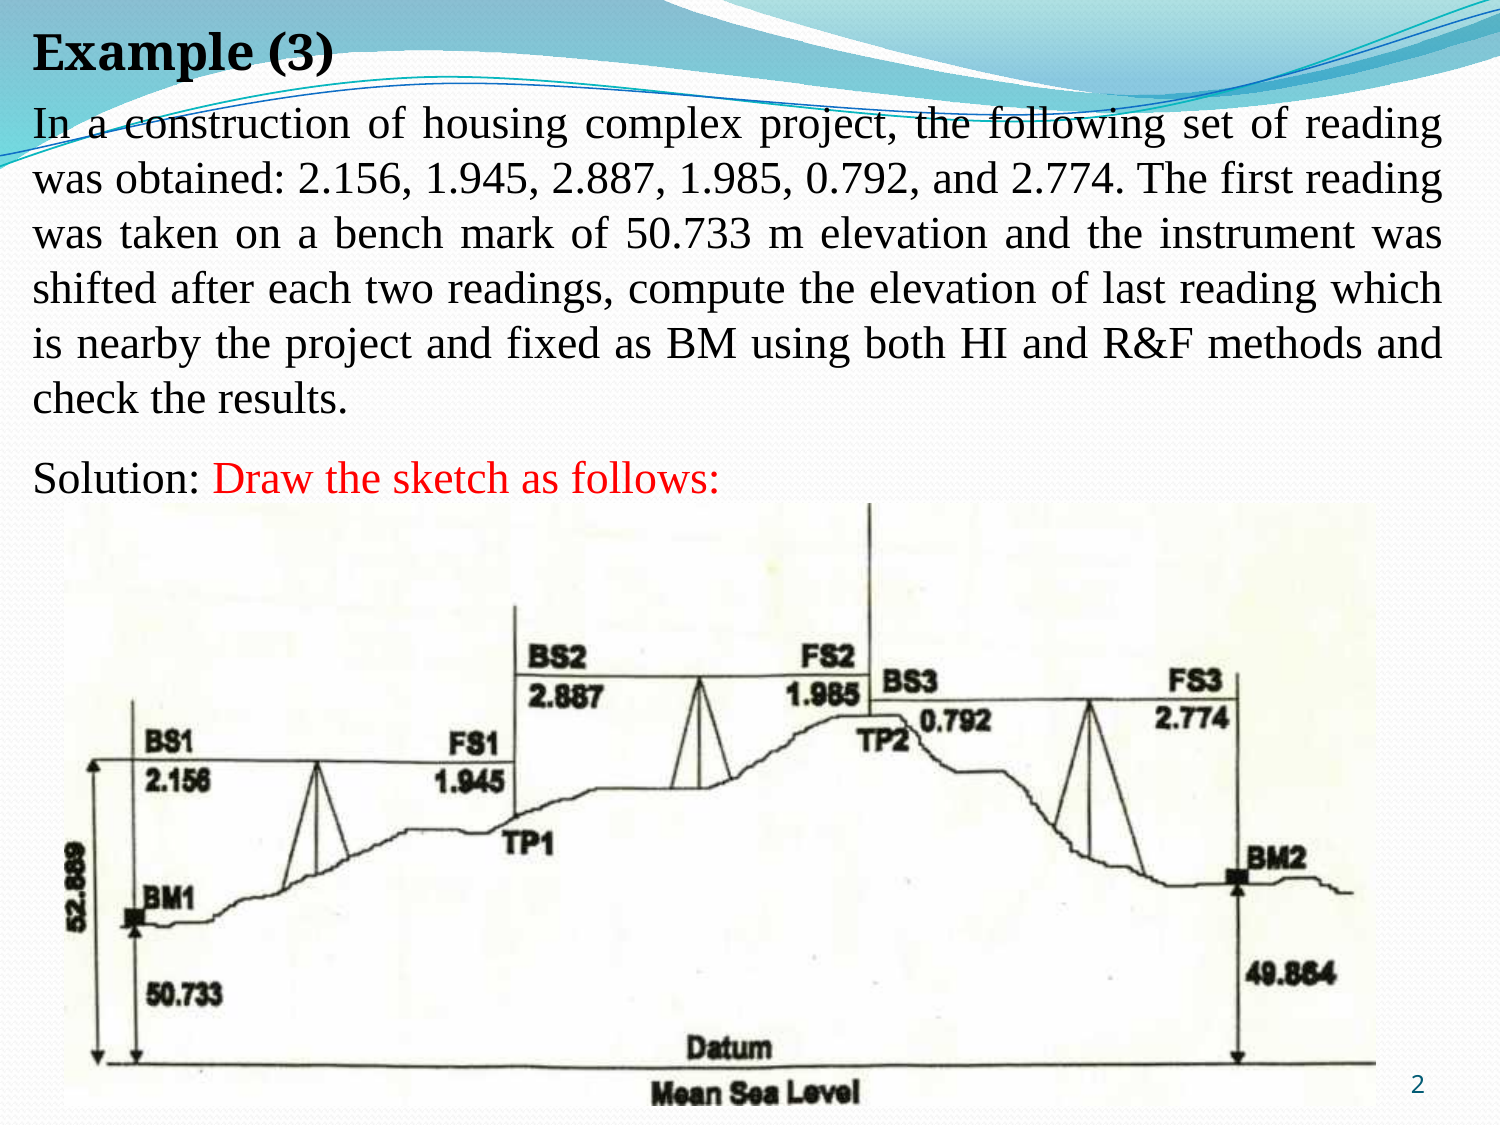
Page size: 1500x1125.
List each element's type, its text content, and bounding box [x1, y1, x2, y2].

text_box Example (3) In a construction of housing complex project, the following set of reading was obtained: 2.156, 1.945, 2.887, 1.985, 0.792, and 2.774. The first reading was taken on a bench mark of 50.733 m elevation and the instrument was shifted after each two readings, compute the elevation of last reading which is nearby the project and fixed as BM using both HI and R&F methods and check the results. Solution: Draw the sketch as follows: [17, 12, 1459, 510]
slide_number 2 [1383, 1042, 1425, 1103]
picture [64, 503, 1377, 1107]
